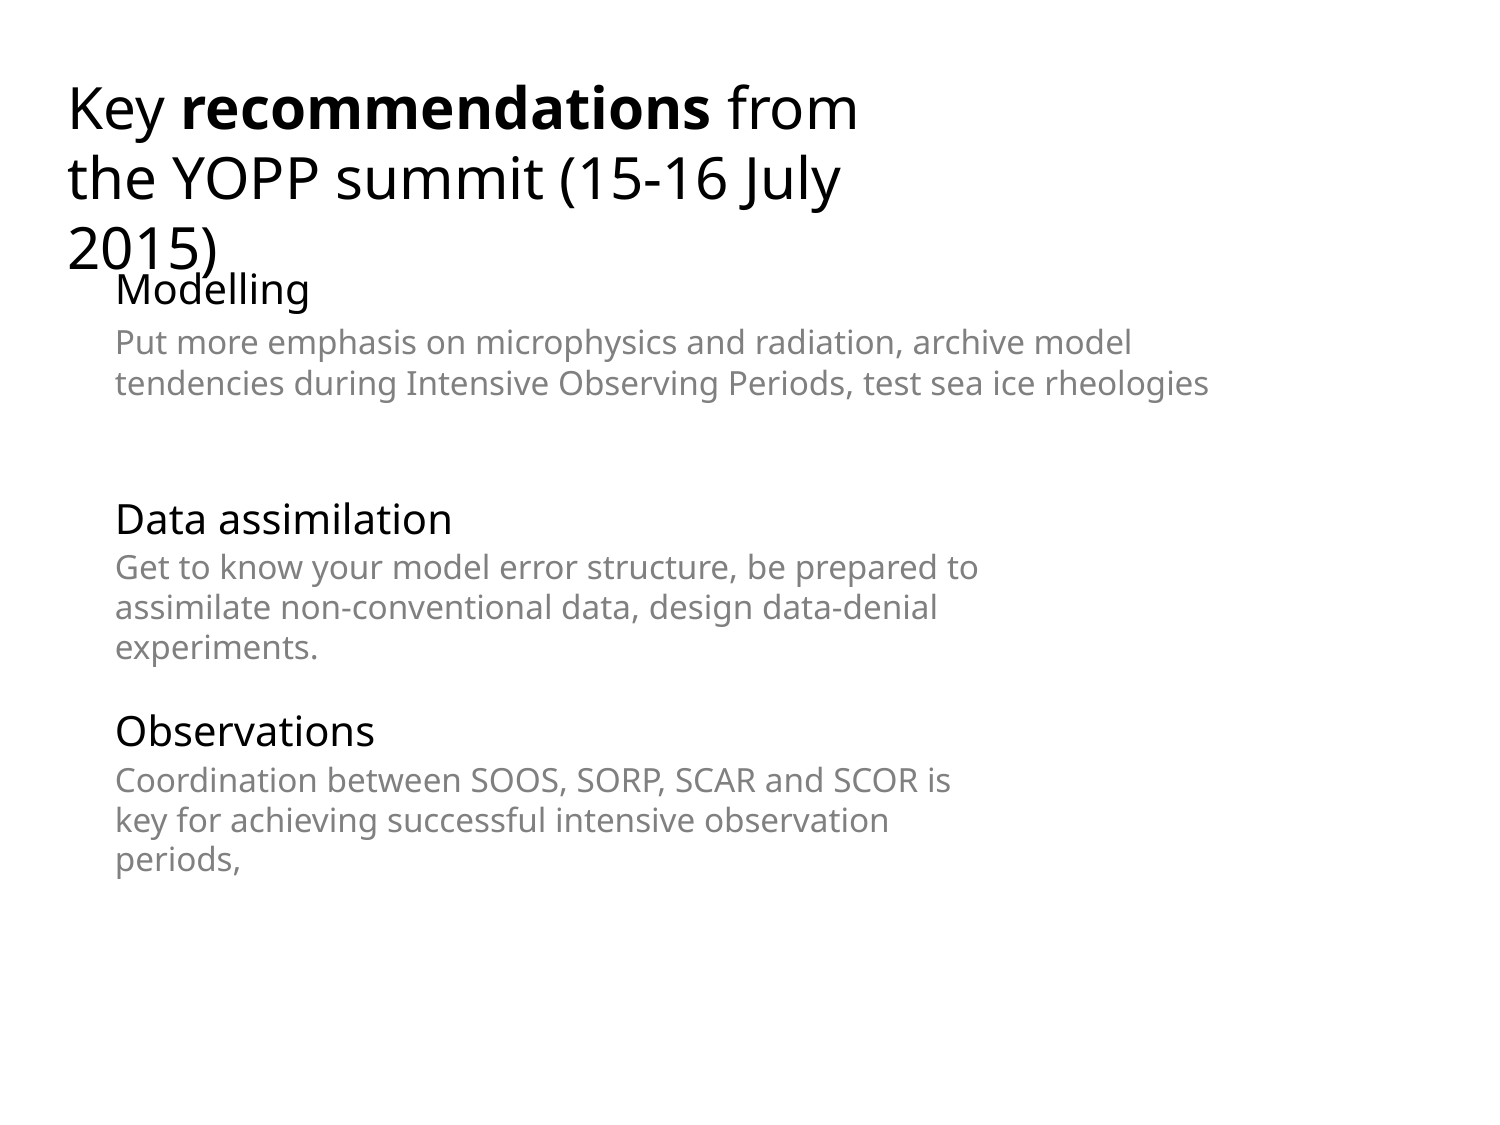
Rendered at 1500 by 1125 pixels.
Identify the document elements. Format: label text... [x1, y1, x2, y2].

text_box Observations [100, 697, 880, 751]
text_box Coordination between SOOS, SORP, SCAR and SCOR is key for achieving successful intensive observation periods, [100, 751, 998, 886]
text_box Data assimilation [100, 485, 821, 538]
text_box Key recommendations from the YOPP summit (15-16 July 2015) [53, 63, 939, 289]
text_box Modelling [100, 255, 745, 314]
text_box Put more emphasis on microphysics and radiation, archive model tendencies during Intensive Observing Periods, test sea ice rheologies [100, 314, 1235, 409]
text_box Get to know your model error structure, be prepared to assimilate non-conventional data, design data-denial experiments. [100, 538, 1128, 674]
